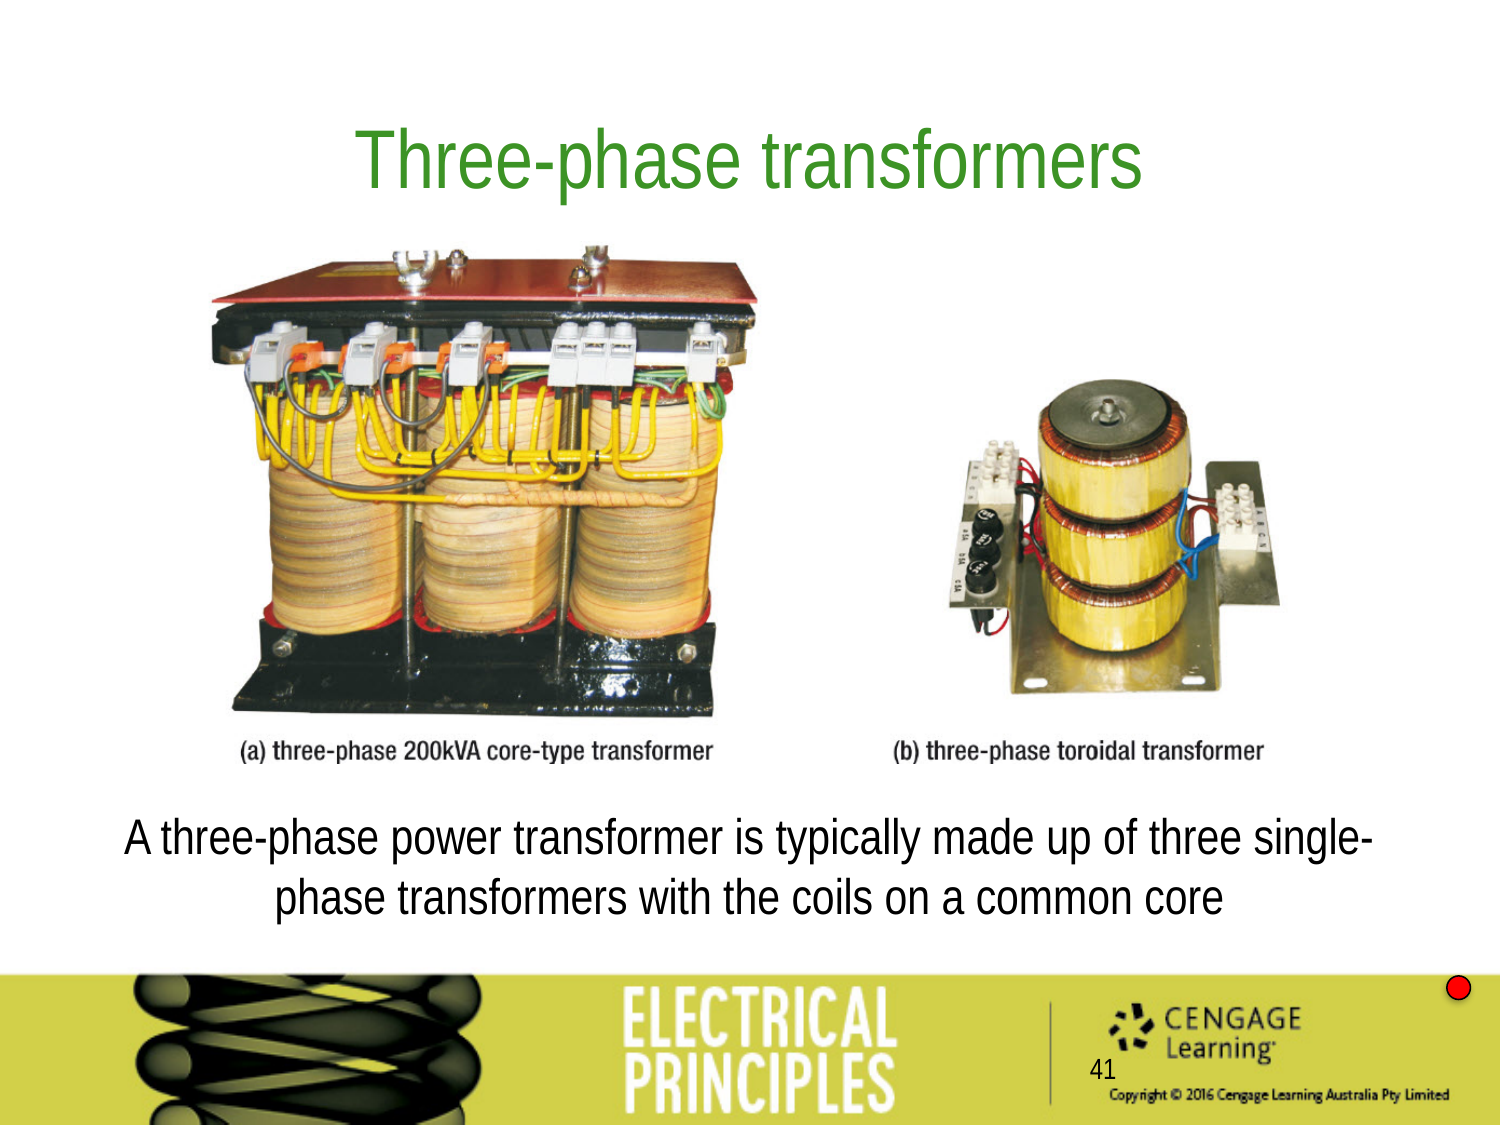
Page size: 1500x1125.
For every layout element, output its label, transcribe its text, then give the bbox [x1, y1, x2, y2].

slide_number 41 [1074, 1042, 1425, 1103]
text_box [1446, 975, 1472, 1001]
picture [0, 207, 1500, 1125]
title Three-phase transformers [0, 0, 1500, 207]
text_box A three-phase power transformer is typically made up of three single-phase transformers with the coils on a common core [100, 797, 1400, 932]
